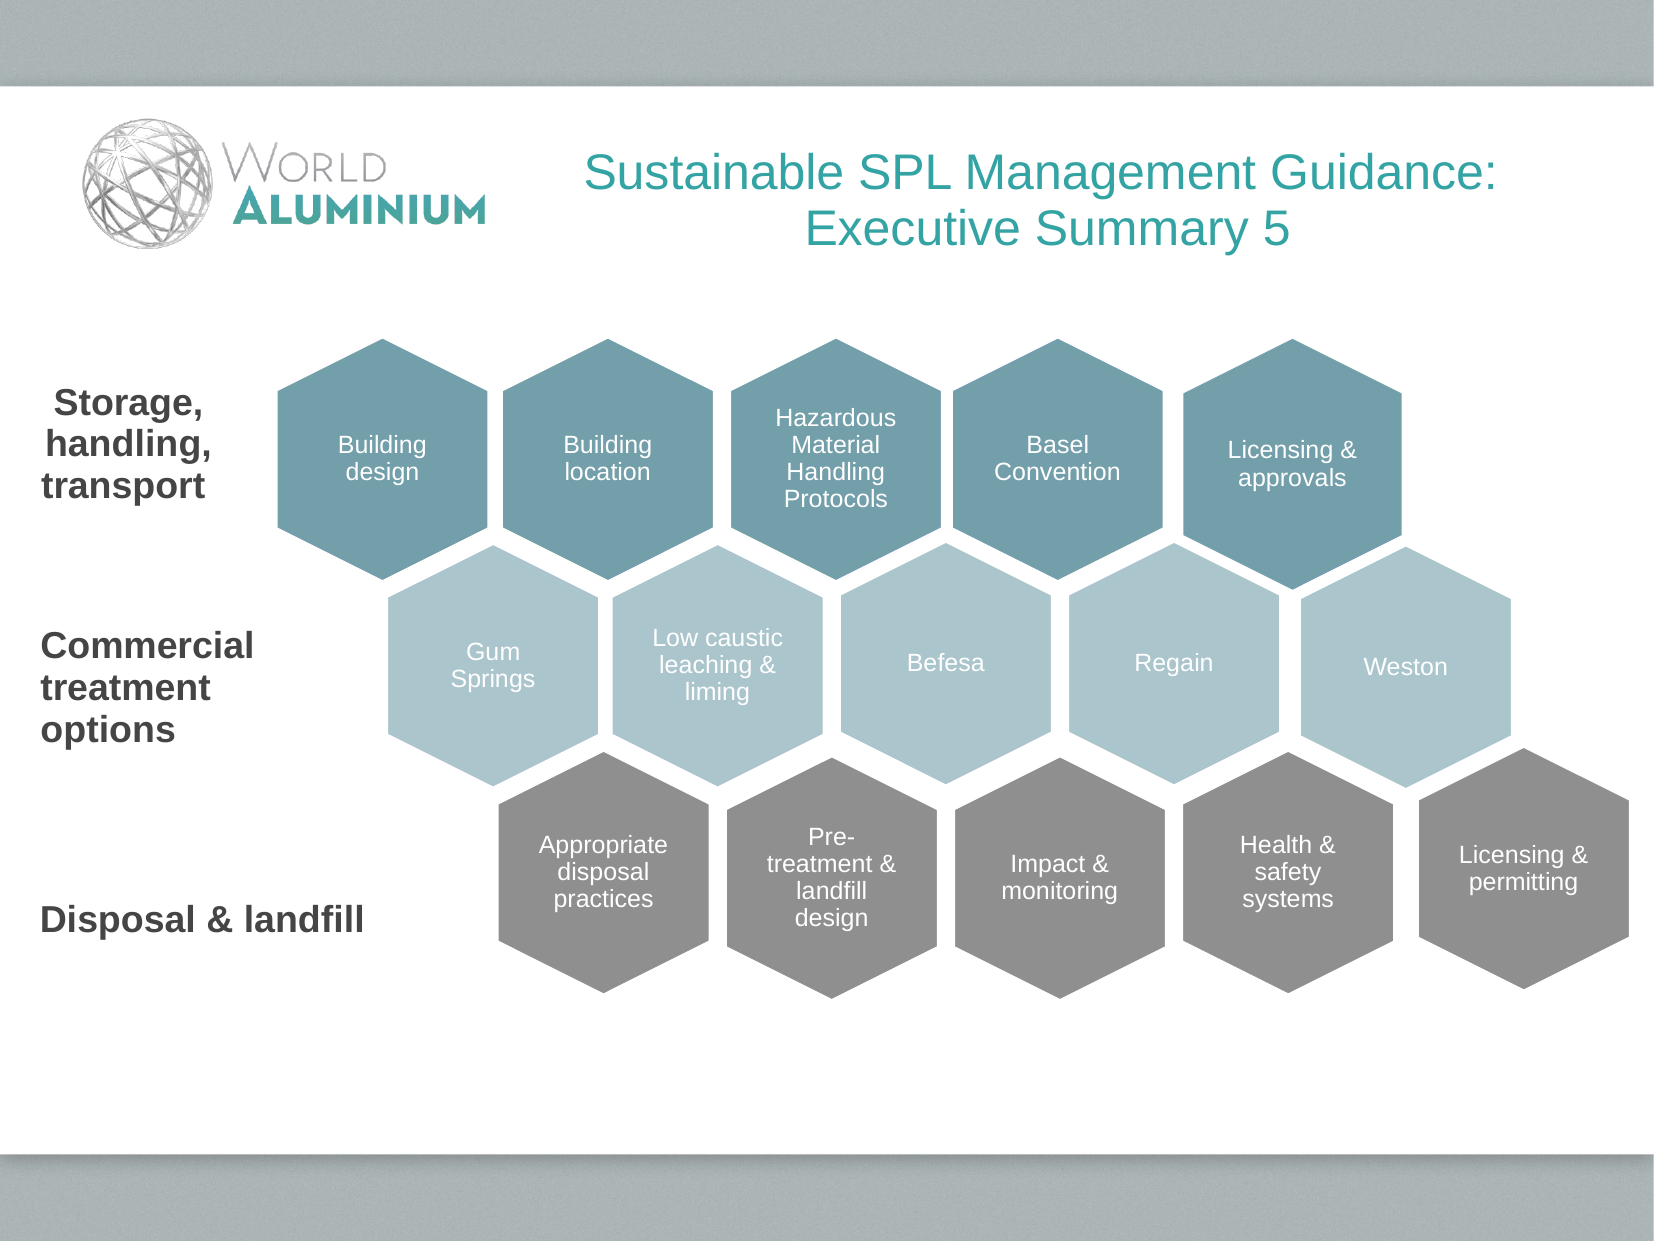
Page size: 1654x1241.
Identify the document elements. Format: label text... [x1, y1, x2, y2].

text_box Sustainable SPL Management Guidance: Executive Summary 5 [557, 123, 1538, 278]
picture [0, 0, 1654, 336]
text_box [0, 336, 1654, 1241]
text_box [1180, 336, 1405, 593]
